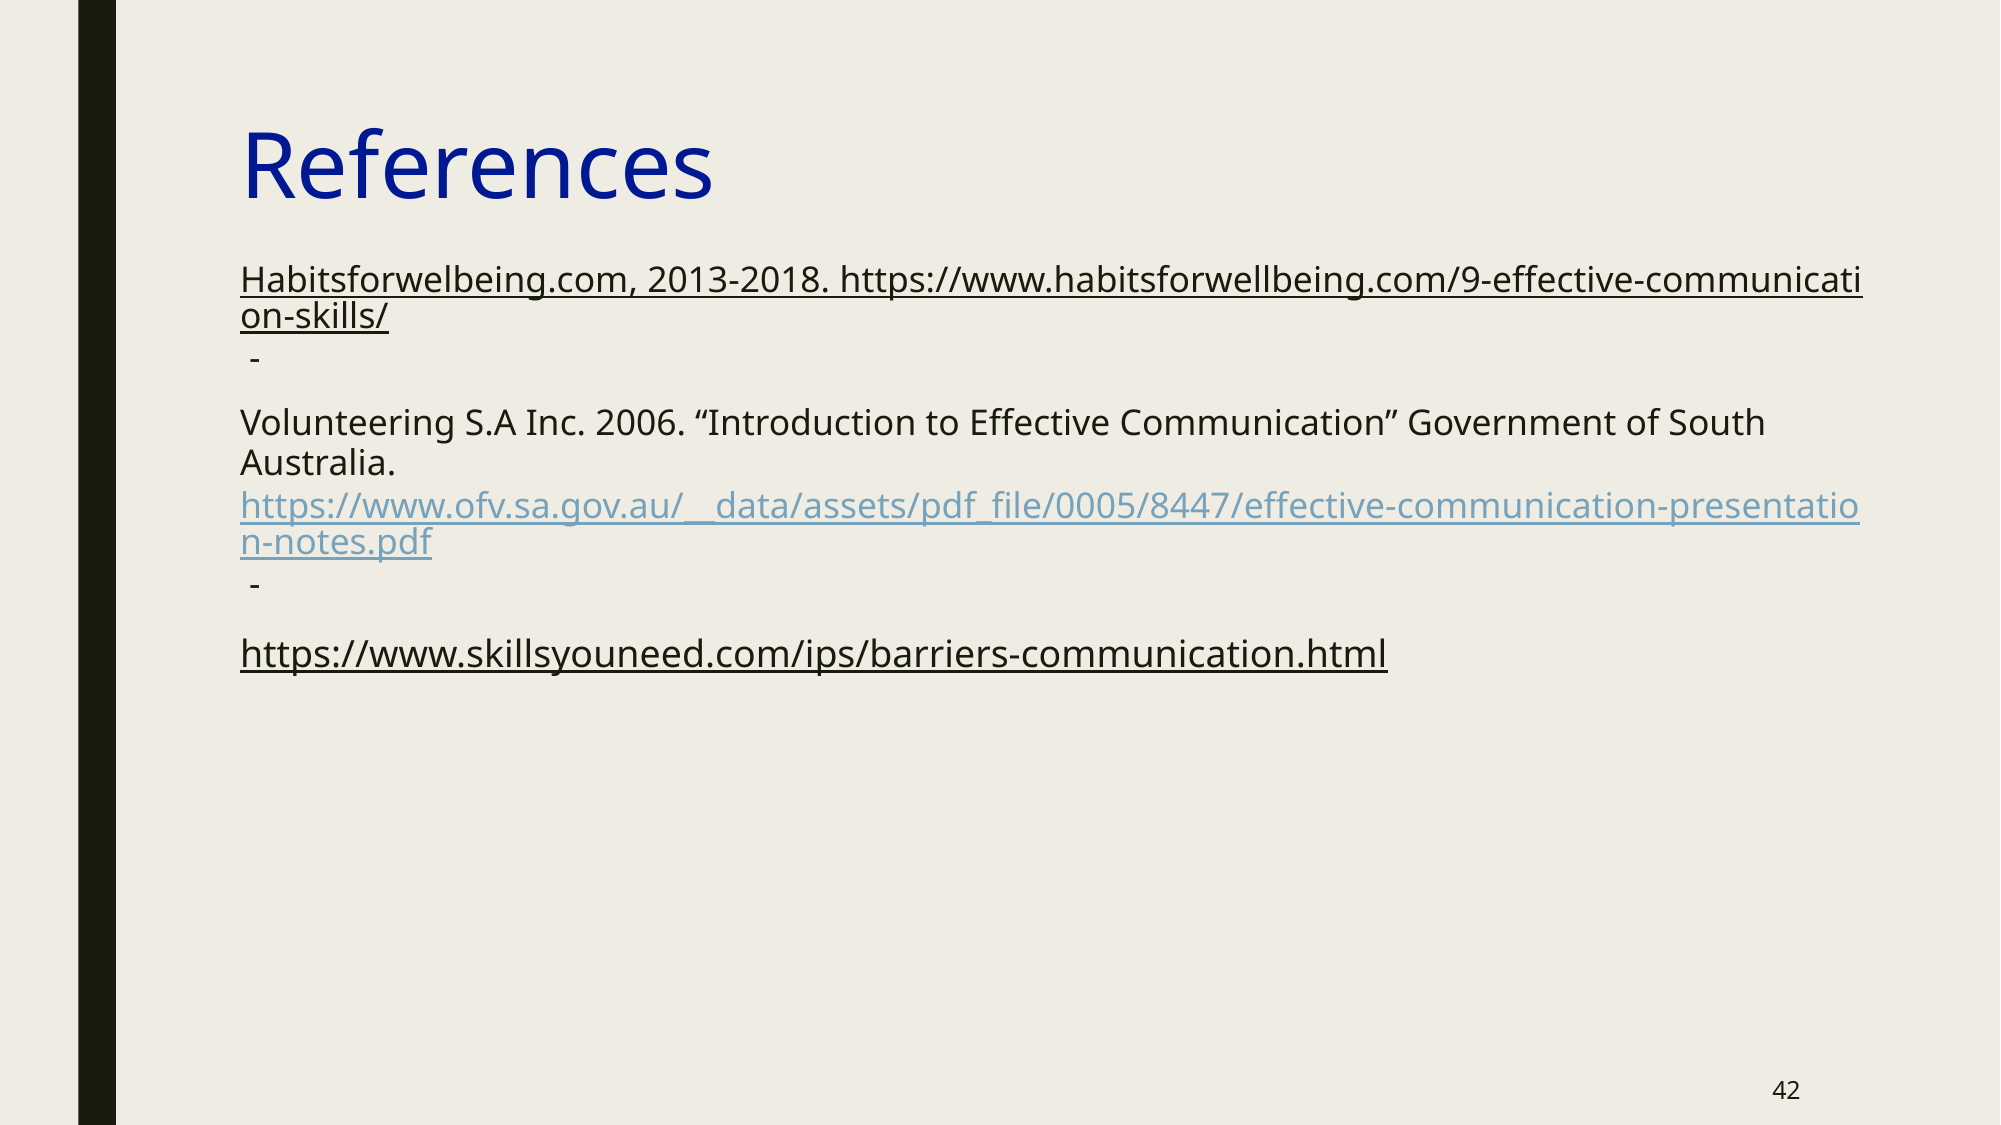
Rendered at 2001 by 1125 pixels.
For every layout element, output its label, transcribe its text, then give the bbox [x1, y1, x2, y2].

list Habitsforwelbeing.com, 2013-2018. https://www.habitsforwellbeing.com/9-effective-communication-skills/ - Volunteering S.A Inc. 2006. “Introduction to Effective Communication” Government of South Australia. https://www.ofv.sa.gov.au/__data/assets/pdf_file/0005/8447/effective-communication-presentation-notes.pdf - https://www.skillsyouneed.com/ips/barriers-communication.html [225, 249, 1889, 1096]
slide_number 42 [1553, 1058, 1816, 1125]
title References [225, 112, 1800, 249]
